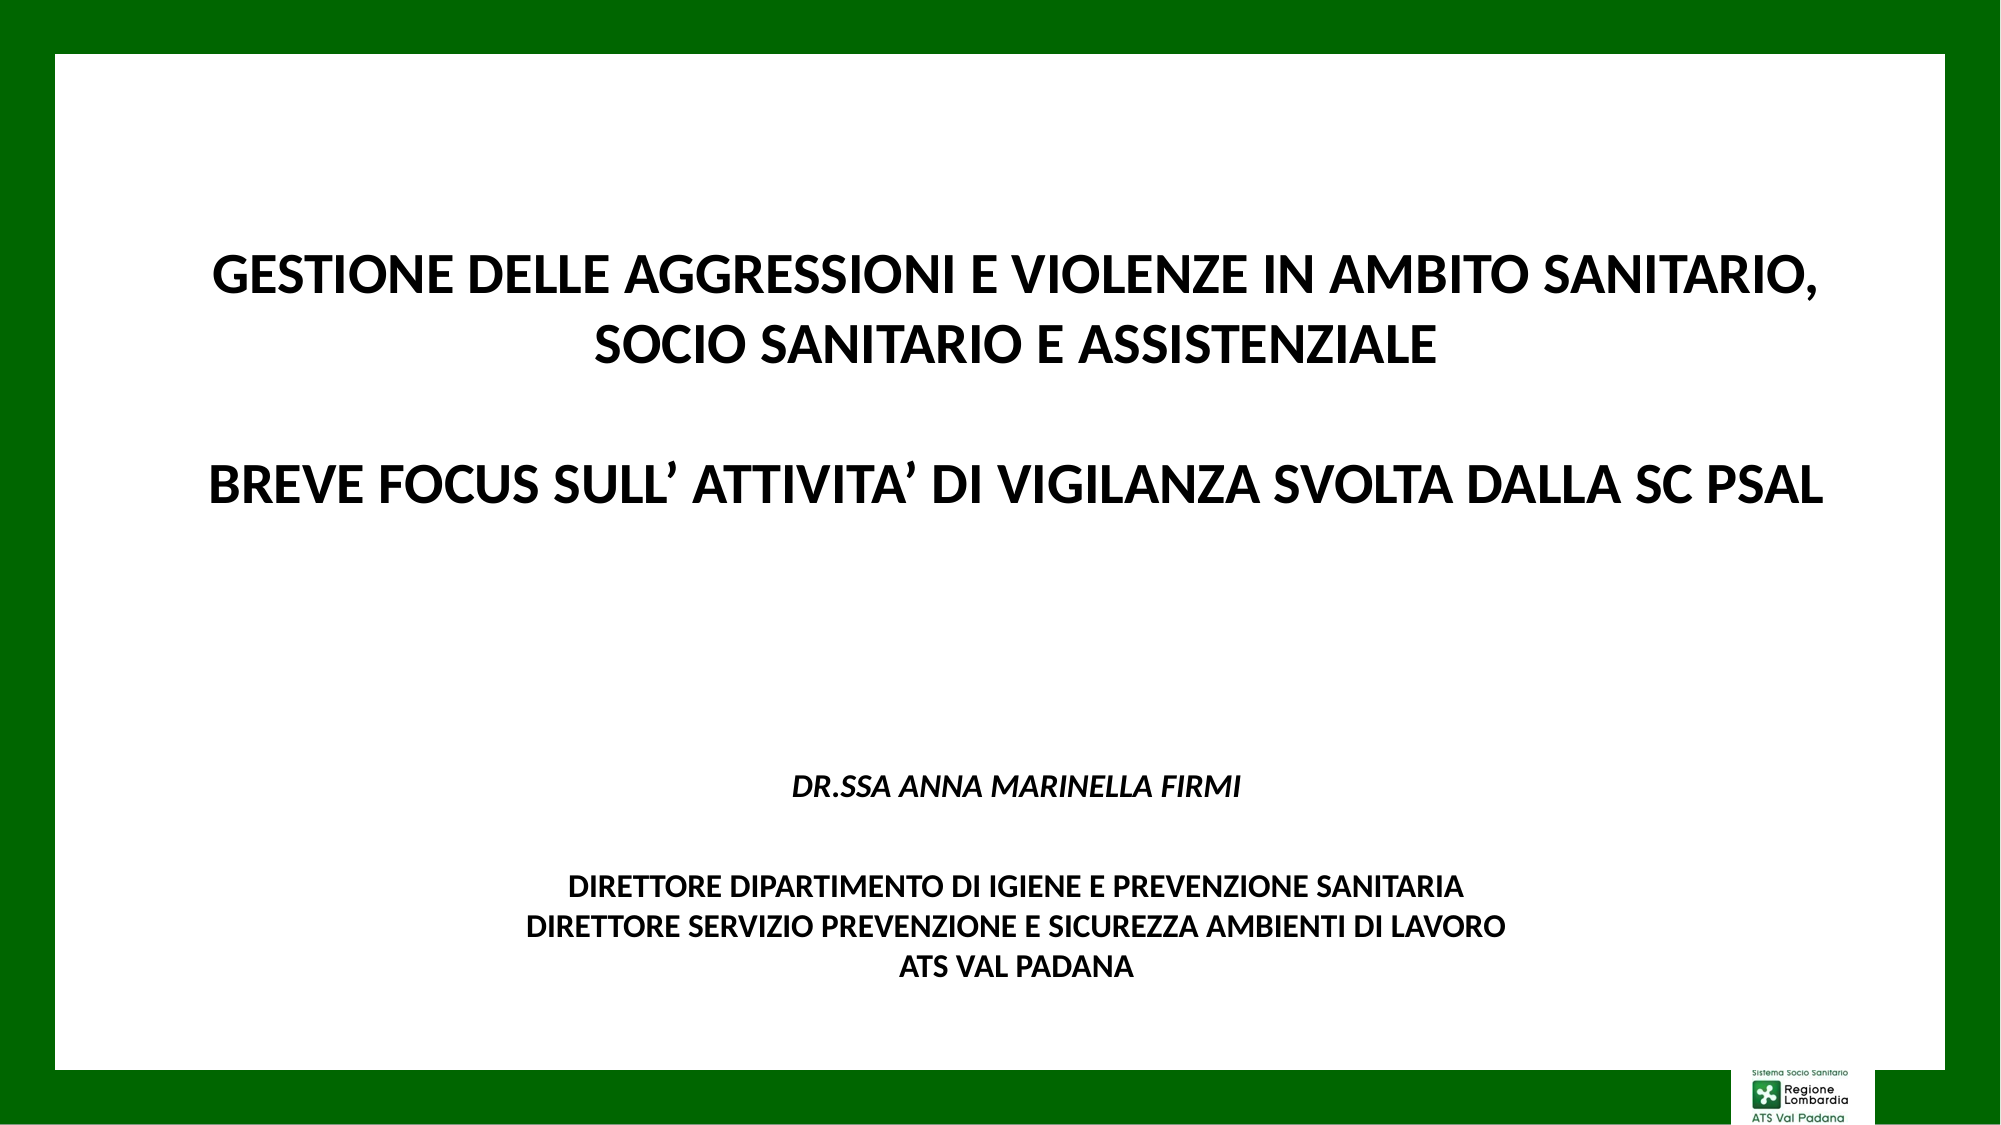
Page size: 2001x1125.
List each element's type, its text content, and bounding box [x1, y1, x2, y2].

text_box GESTIONE DELLE AGGRESSIONI E VIOLENZE IN AMBITO SANITARIO, SOCIO SANITARIO E ASSISTENZIALE BREVE FOCUS SULL’ ATTIVITA’ DI VIGILANZA SVOLTA DALLA SC PSAL [185, 227, 1849, 523]
picture [0, 0, 2001, 1125]
text_box DR.SSA ANNA MARINELLA FIRMI DIRETTORE DIPARTIMENTO DI IGIENE E PREVENZIONE SANITARIA DIRETTORE SERVIZIO PREVENZIONE E SICUREZZA AMBIENTI DI LAVORO ATS VAL PADANA [336, 736, 1697, 992]
text_box [87, 44, 1914, 189]
